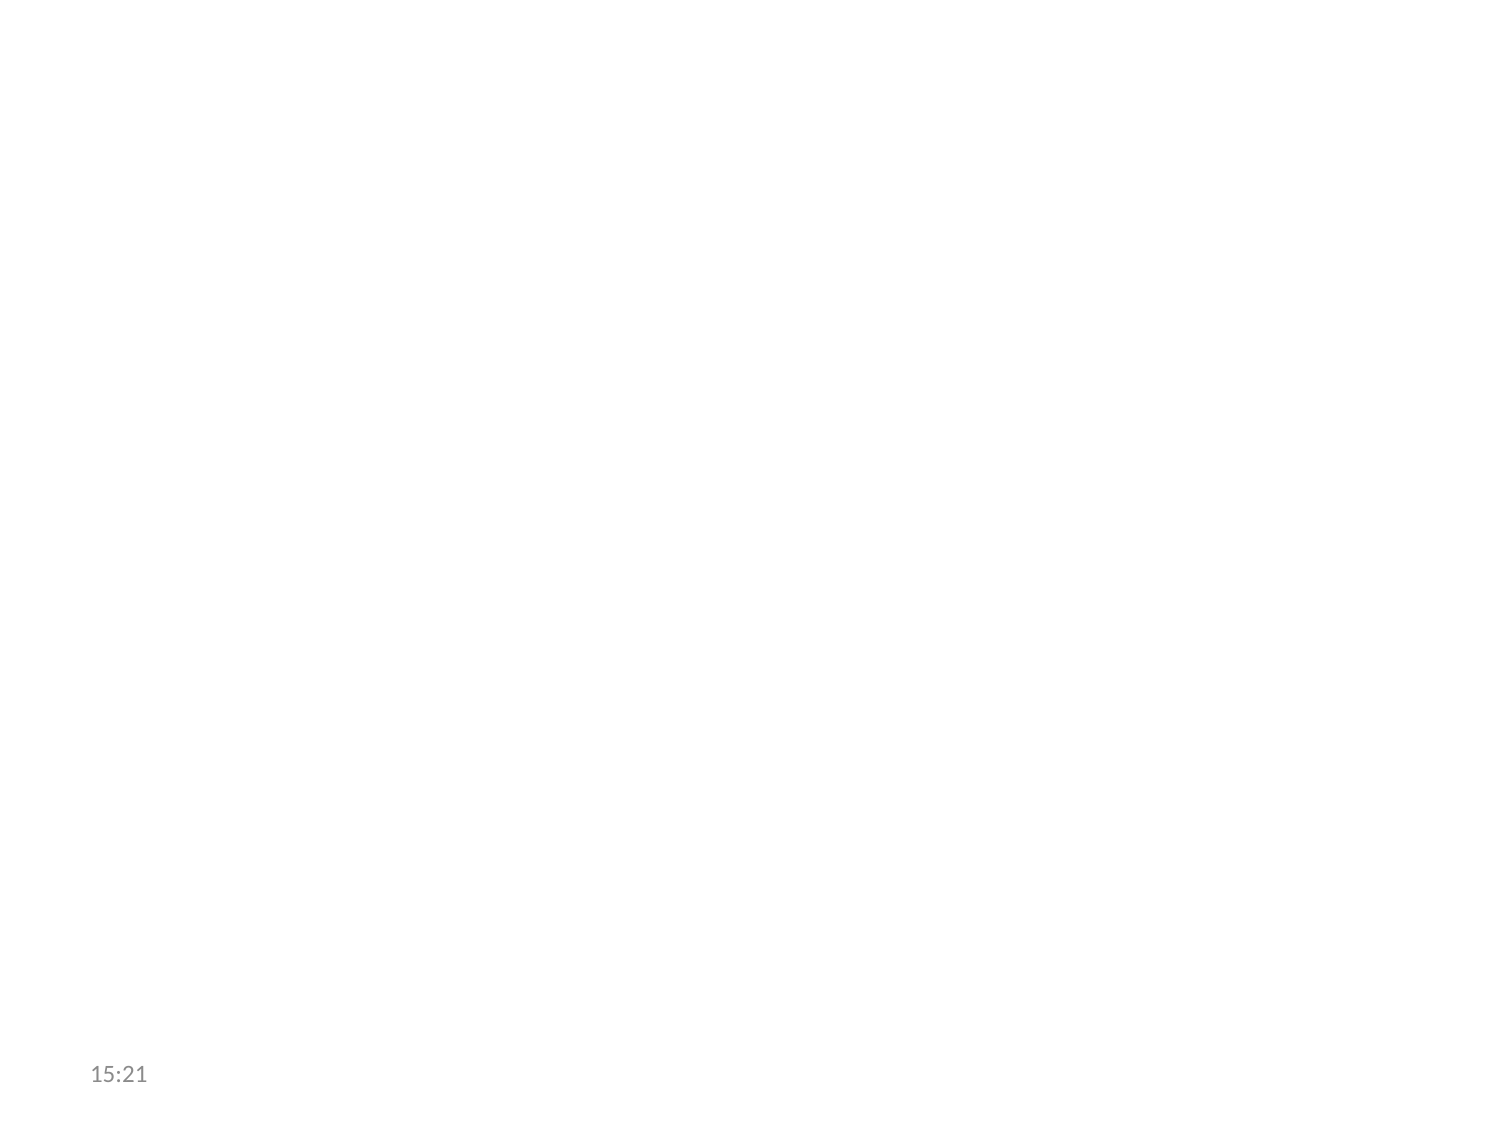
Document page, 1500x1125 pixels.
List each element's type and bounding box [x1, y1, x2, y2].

slide_number [75, 1042, 425, 1103]
